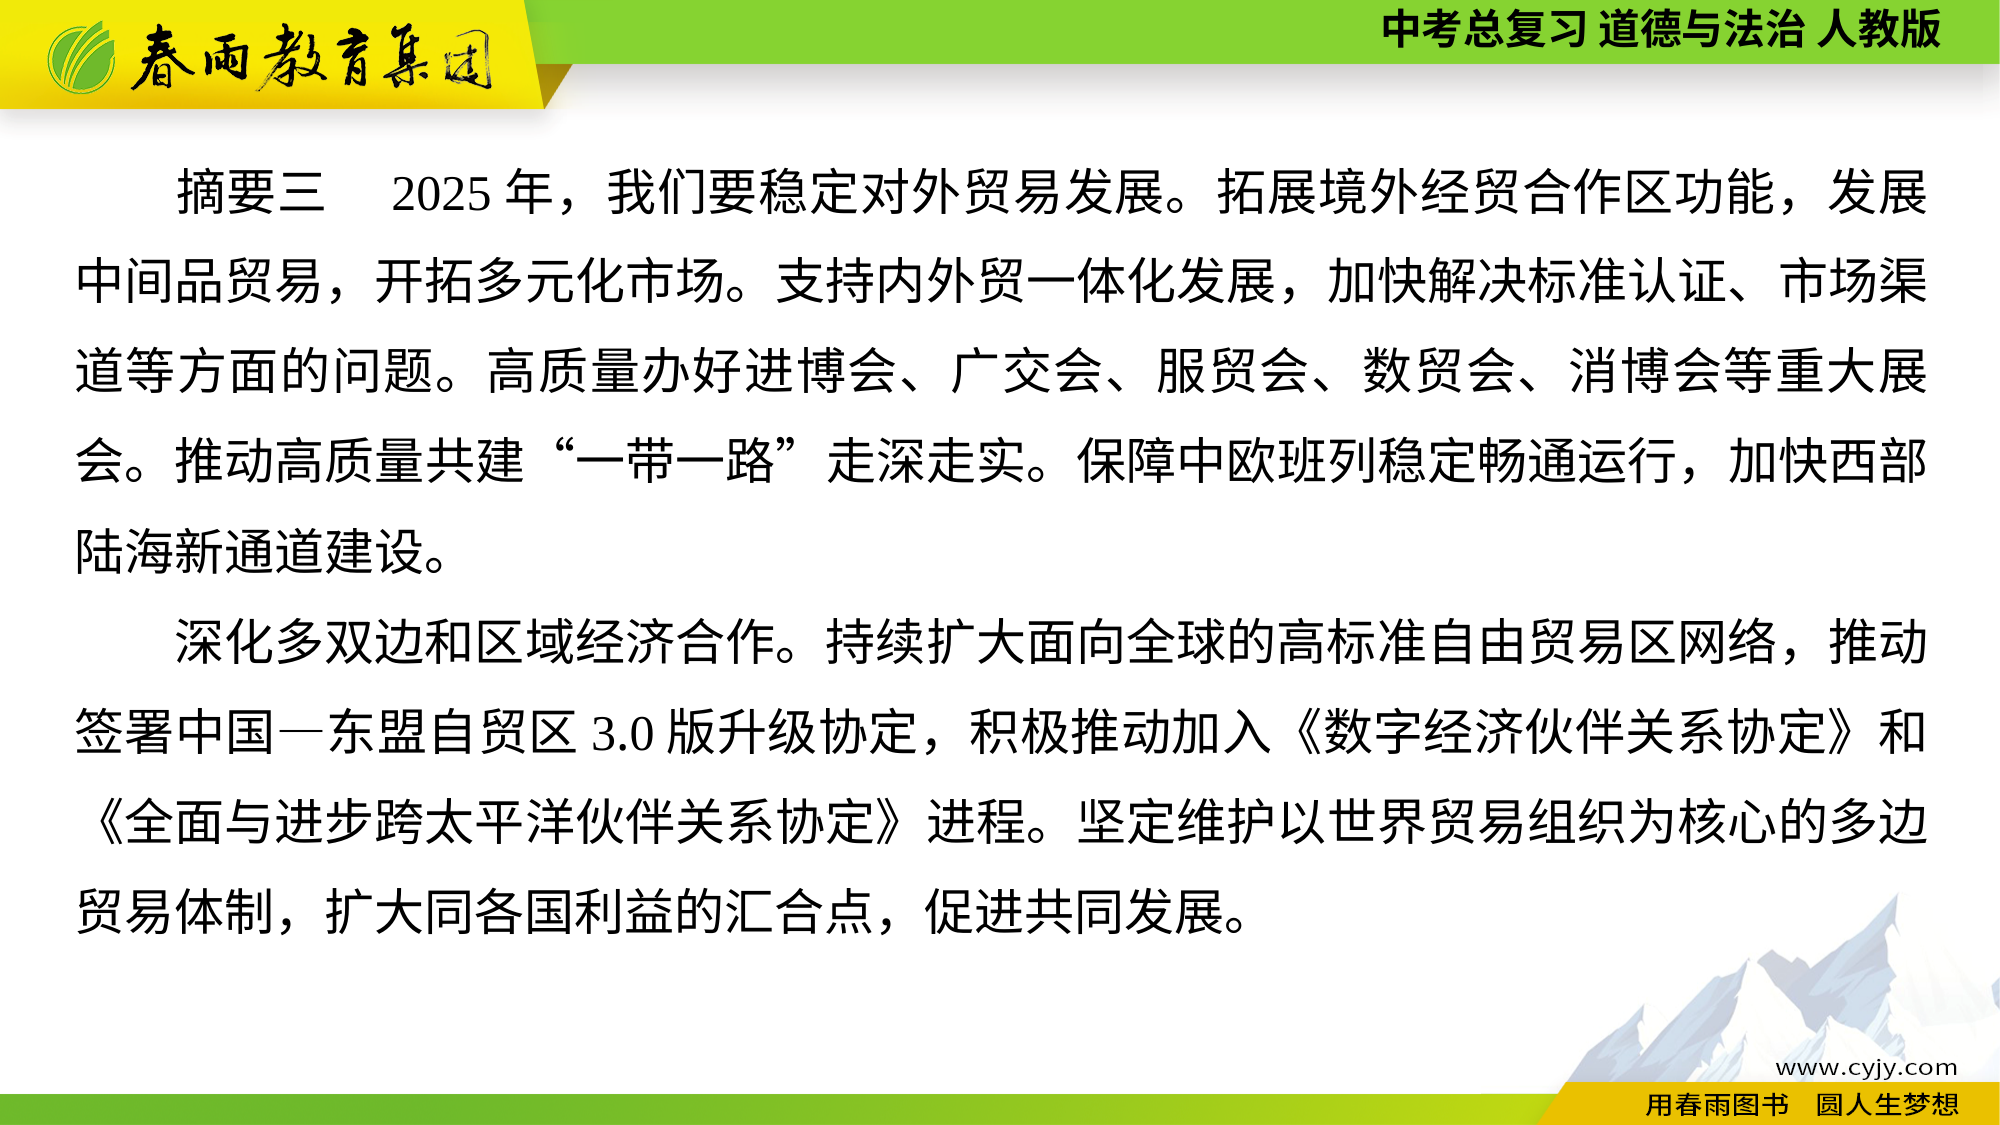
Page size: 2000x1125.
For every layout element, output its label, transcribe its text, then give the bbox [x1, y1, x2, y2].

list 摘要三 2025年，我们要稳定对外贸易发展。拓展境外经贸合作区功能，发展中间品贸易，开拓多元化市场。支持内外贸一体化发展，加快解决标准认证、市场渠道等方面的问题。高质量办好进博会、广交会、服贸会、数贸会、消博会等重大展会。推动高质量共建“一带一路”走深走实。保障中欧班列稳定畅通运行，加快西部陆海新通道建设。 深化多双边和区域经济合作。持续扩大面向全球的高标准自由贸易区网络，推动签署中国—东盟自贸区3.0版升级协定，积极推动加入《数字经济伙伴关系协定》和《全面与进步跨太平洋伙伴关系协定》进程。坚定维护以世界贸易组织为核心的多边贸易体制，扩大同各国利益的汇合点，促进共同发展。 [59, 122, 1944, 944]
picture [0, 0, 2000, 1125]
